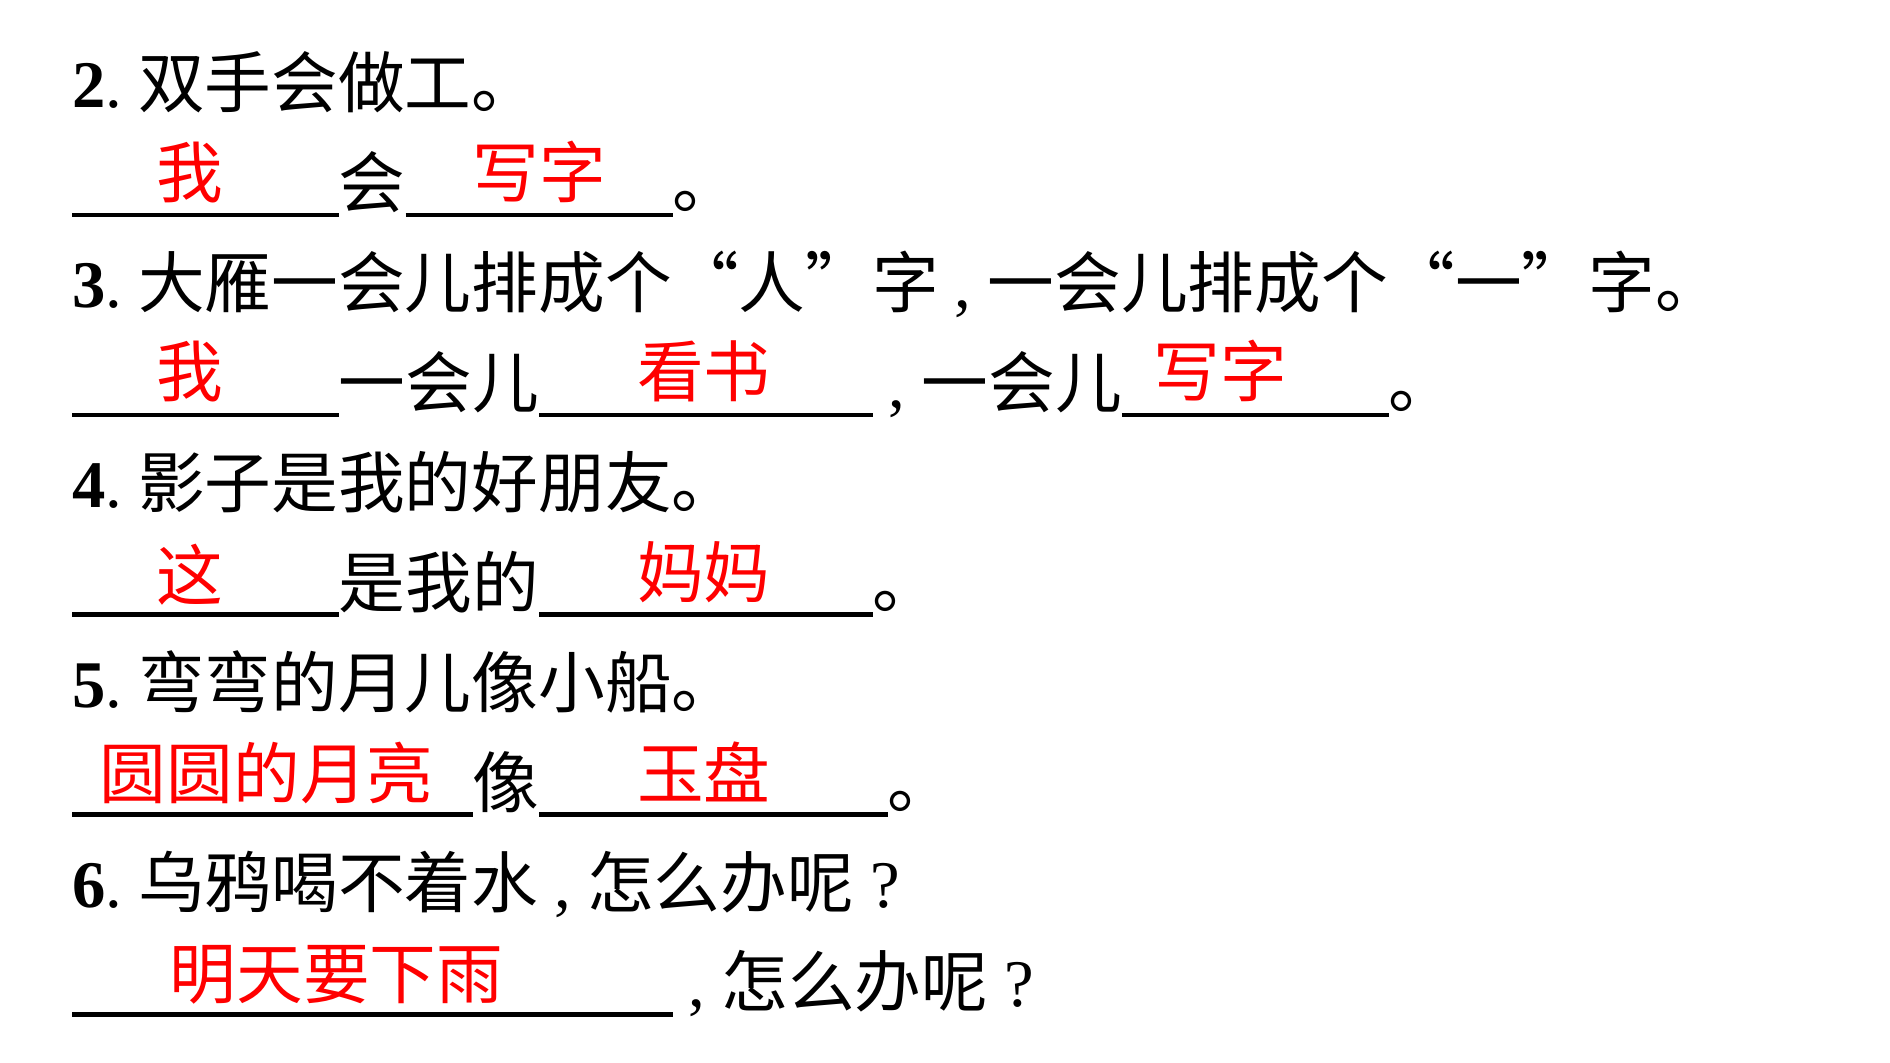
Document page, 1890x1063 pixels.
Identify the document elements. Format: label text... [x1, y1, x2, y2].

text_box 圆圆的月亮 [85, 724, 449, 820]
text_box 看书 [622, 322, 786, 418]
text_box 我 [142, 123, 239, 219]
text_box 明天要下雨 [155, 924, 519, 1019]
text_box 妈妈 [622, 523, 786, 619]
text_box 写字 [1138, 322, 1303, 418]
text_box 写字 [457, 123, 621, 219]
text_box 这 [142, 526, 239, 622]
text_box 我 [142, 322, 239, 418]
text_box 玉盘 [622, 724, 786, 820]
text_box 2.双手会做工。 会 。 3.大雁一会儿排成个“人”字,一会儿排成个“一”字。 一会儿 ,一会儿 。 4.影子是我的好朋友。 是我的 。 5.弯弯的月儿像小船。 像 。 6.乌鸦喝不着水,怎么办呢? ,怎么办呢? [57, 13, 1835, 1028]
